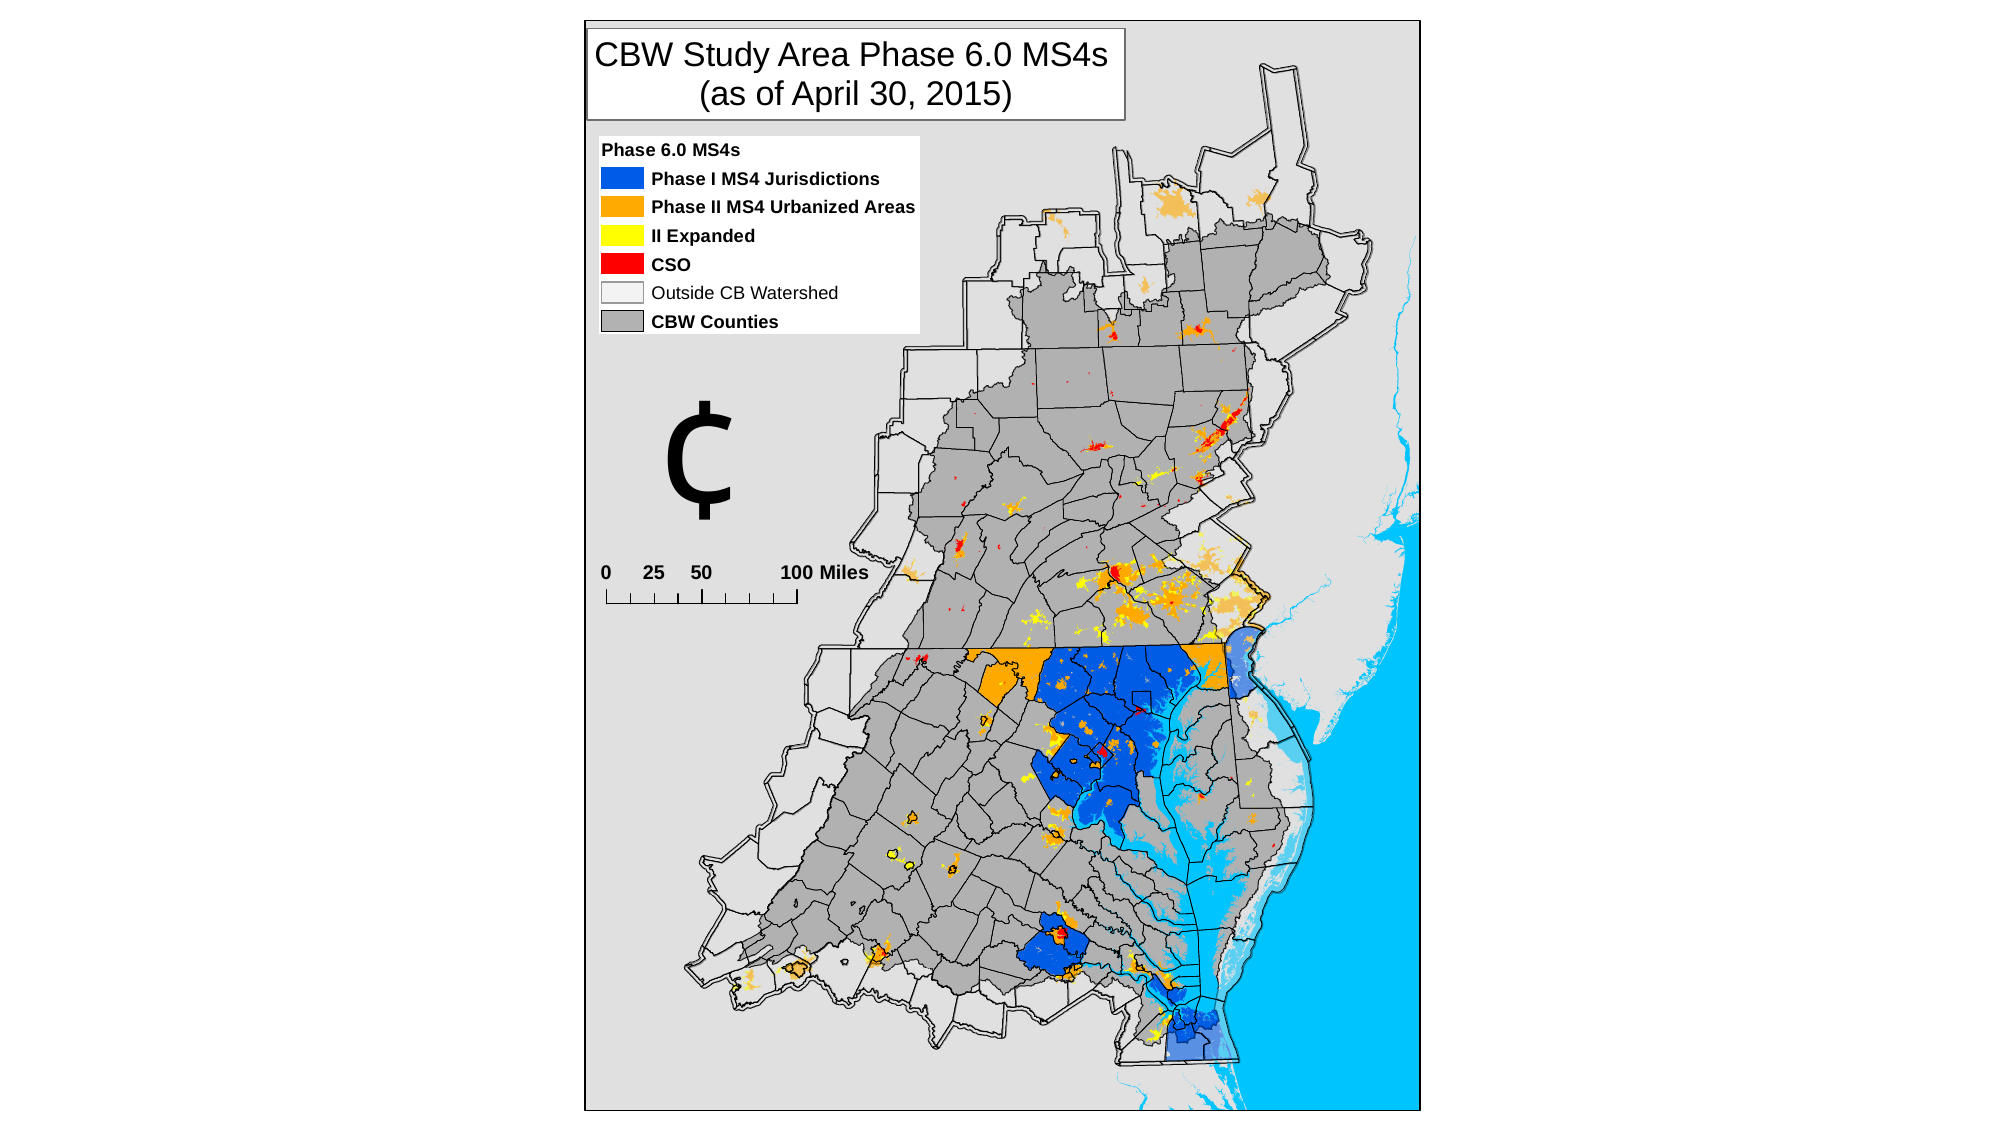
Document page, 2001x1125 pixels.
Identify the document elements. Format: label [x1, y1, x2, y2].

picture [565, 0, 1435, 1125]
